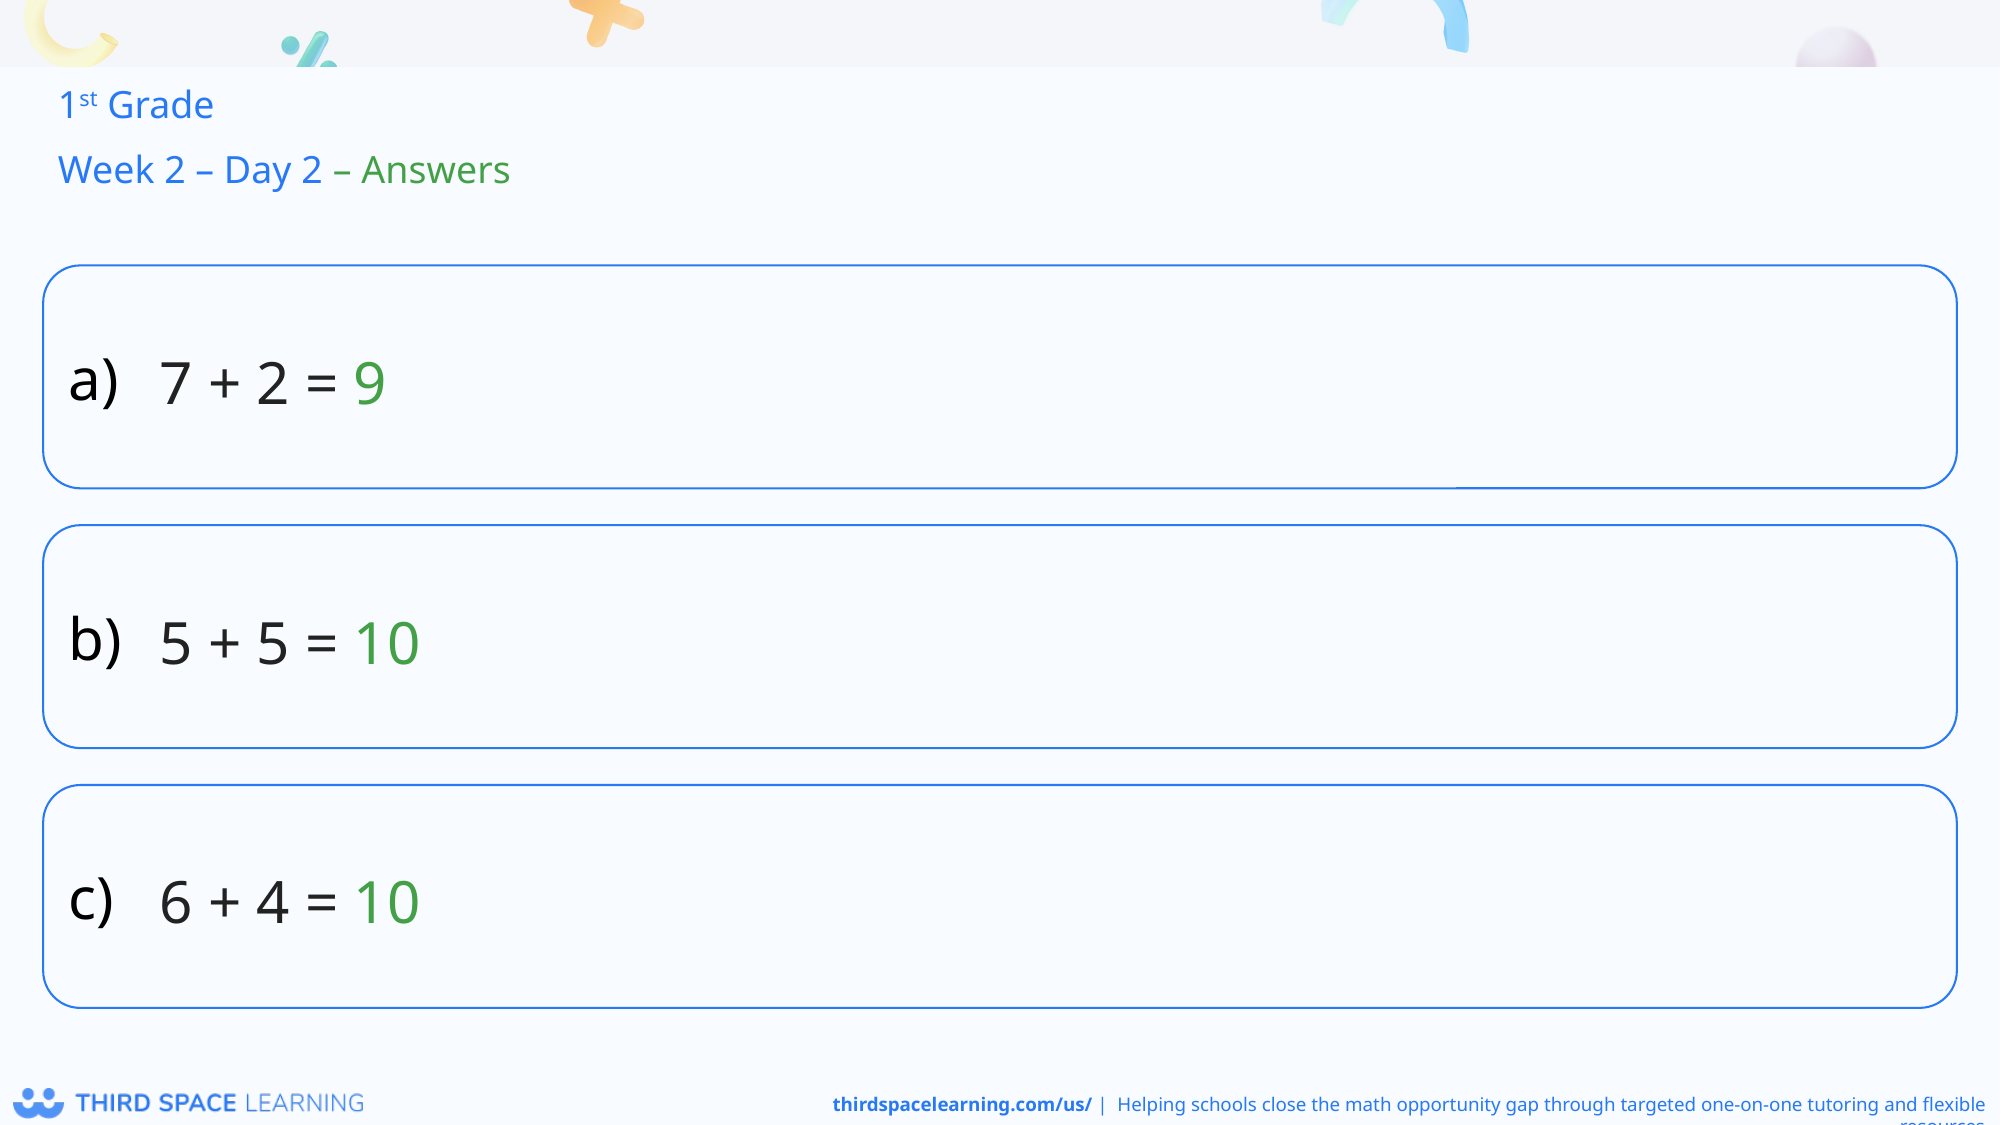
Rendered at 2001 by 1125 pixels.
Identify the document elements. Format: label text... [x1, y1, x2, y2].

list 6 + 4 = 10 [144, 807, 1922, 994]
list 5 + 5 = 10 [144, 548, 1922, 734]
picture [0, 0, 2000, 67]
list 7 + 2 = 9 [144, 288, 1922, 474]
picture [13, 1088, 365, 1119]
text_box 1st Grade Week 2 – Day 2 – Answers [43, 73, 705, 212]
